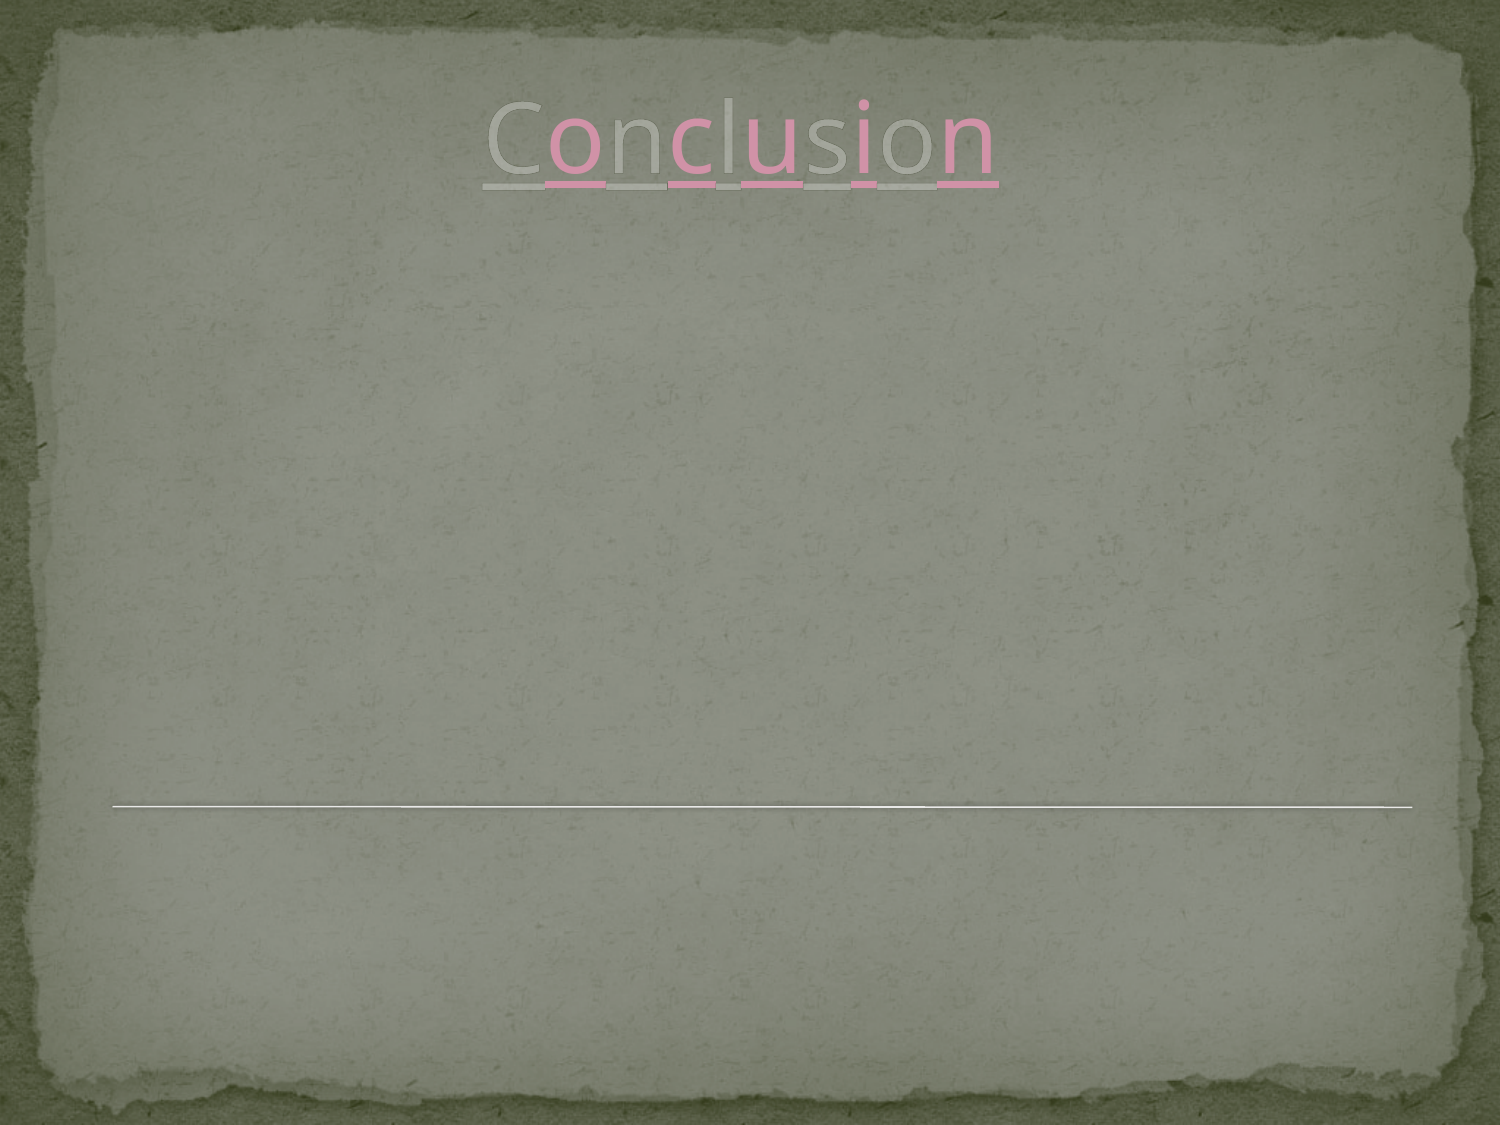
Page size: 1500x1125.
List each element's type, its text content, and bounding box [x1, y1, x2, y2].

title Conclusion [159, 19, 1322, 201]
